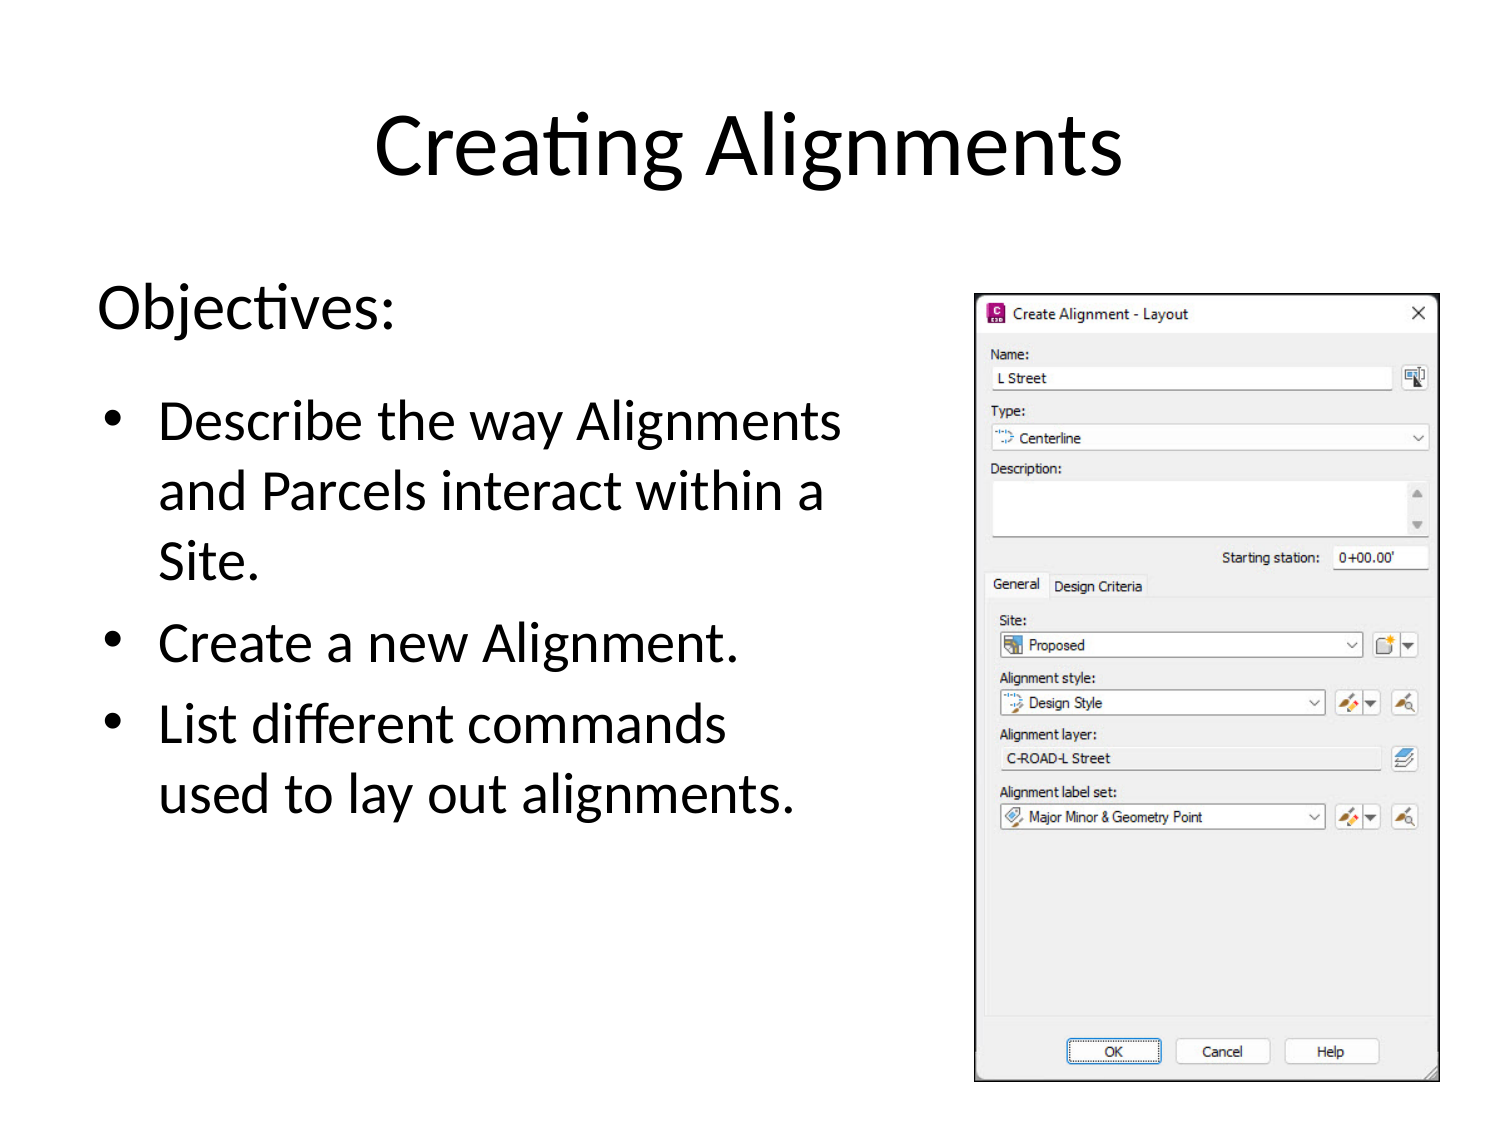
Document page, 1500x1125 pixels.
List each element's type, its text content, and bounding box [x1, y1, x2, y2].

text_box Objectives: [37, 237, 413, 350]
title Creating Alignments [75, 45, 1425, 233]
list Describe the way Alignments and Parcels interact within a Site. Create a new Alignment. List different commands used to lay out alignments. [87, 375, 863, 1075]
picture [973, 293, 1441, 1082]
